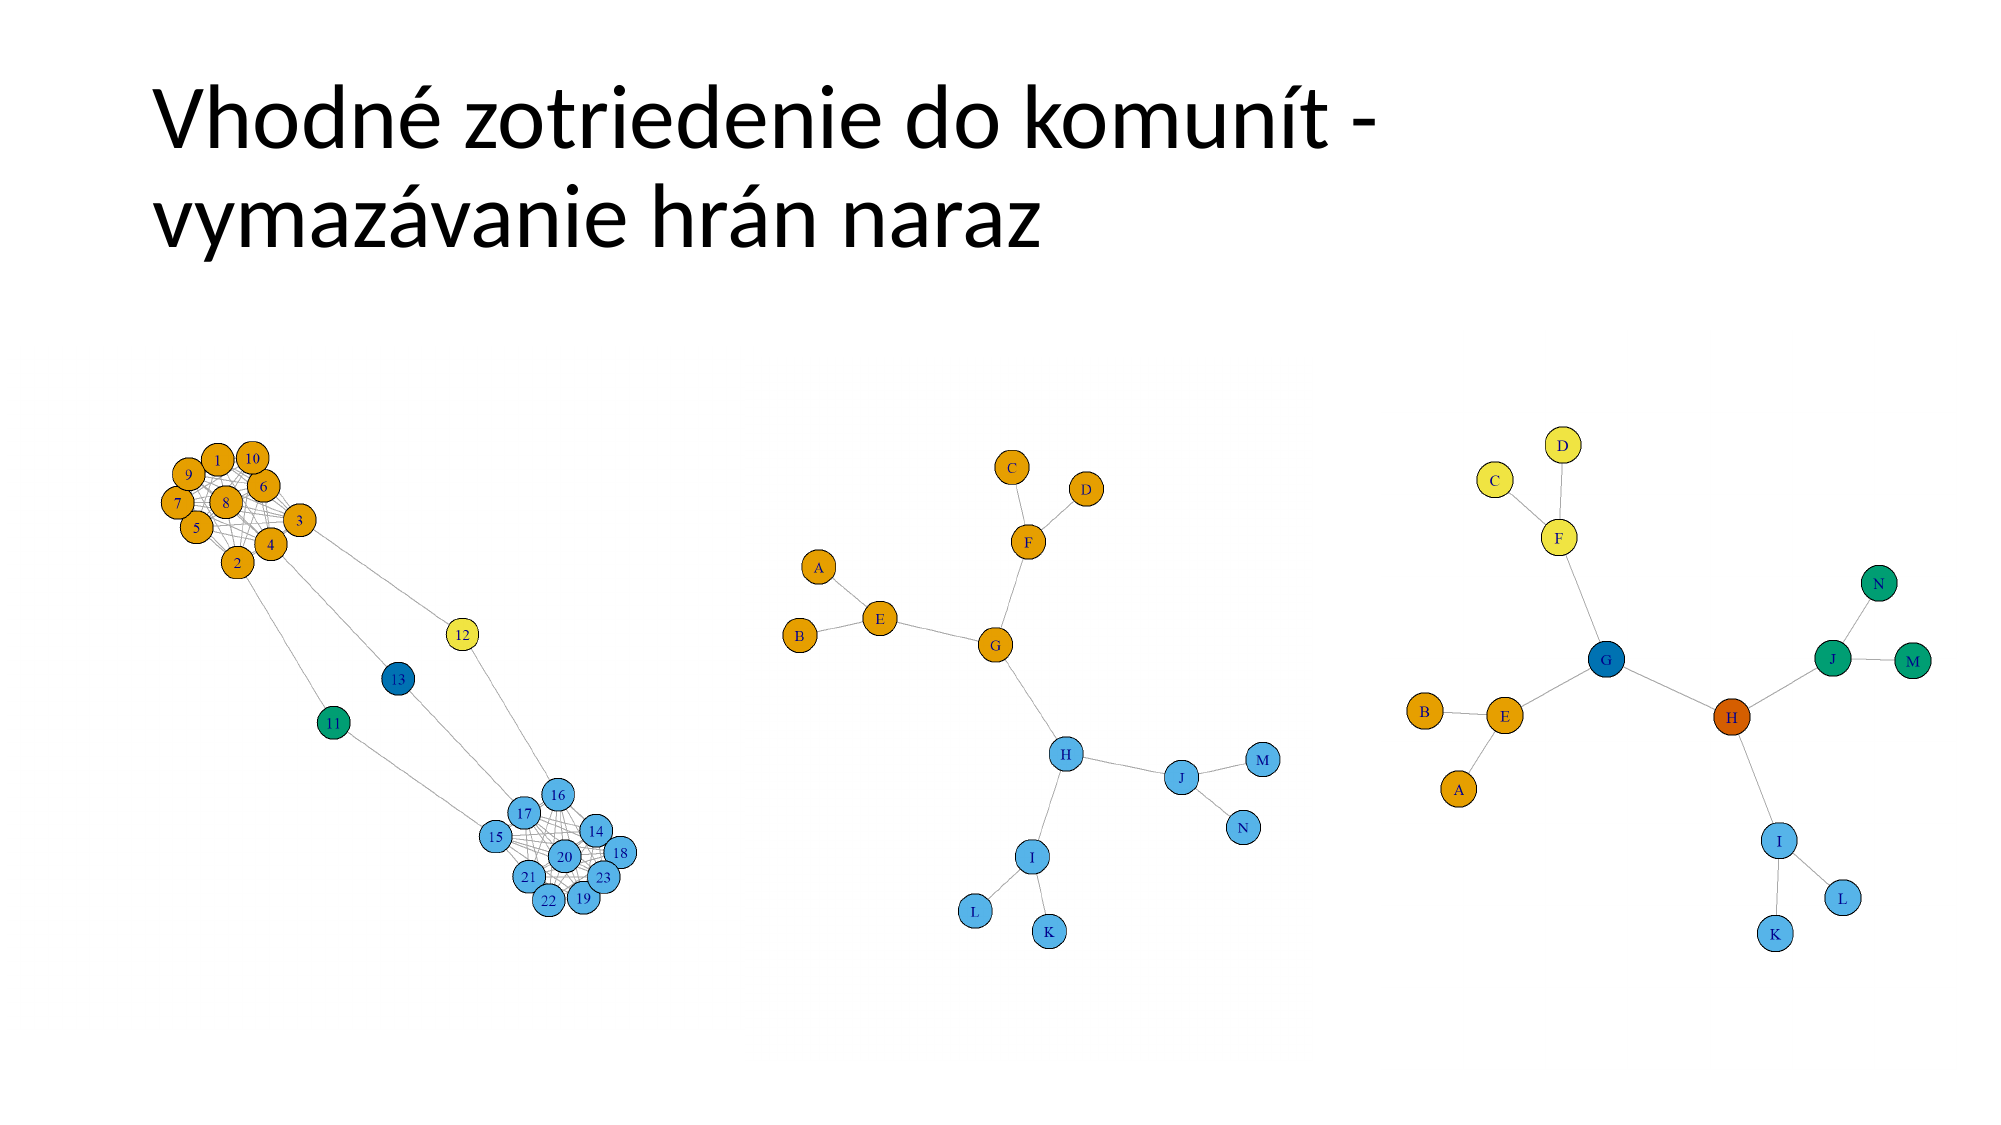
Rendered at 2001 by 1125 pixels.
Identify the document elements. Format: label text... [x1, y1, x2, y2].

picture [7, 346, 1314, 1061]
picture [1381, 329, 1958, 1070]
title Vhodné zotriedenie do komunít - vymazávanie hrán naraz [137, 59, 1863, 278]
